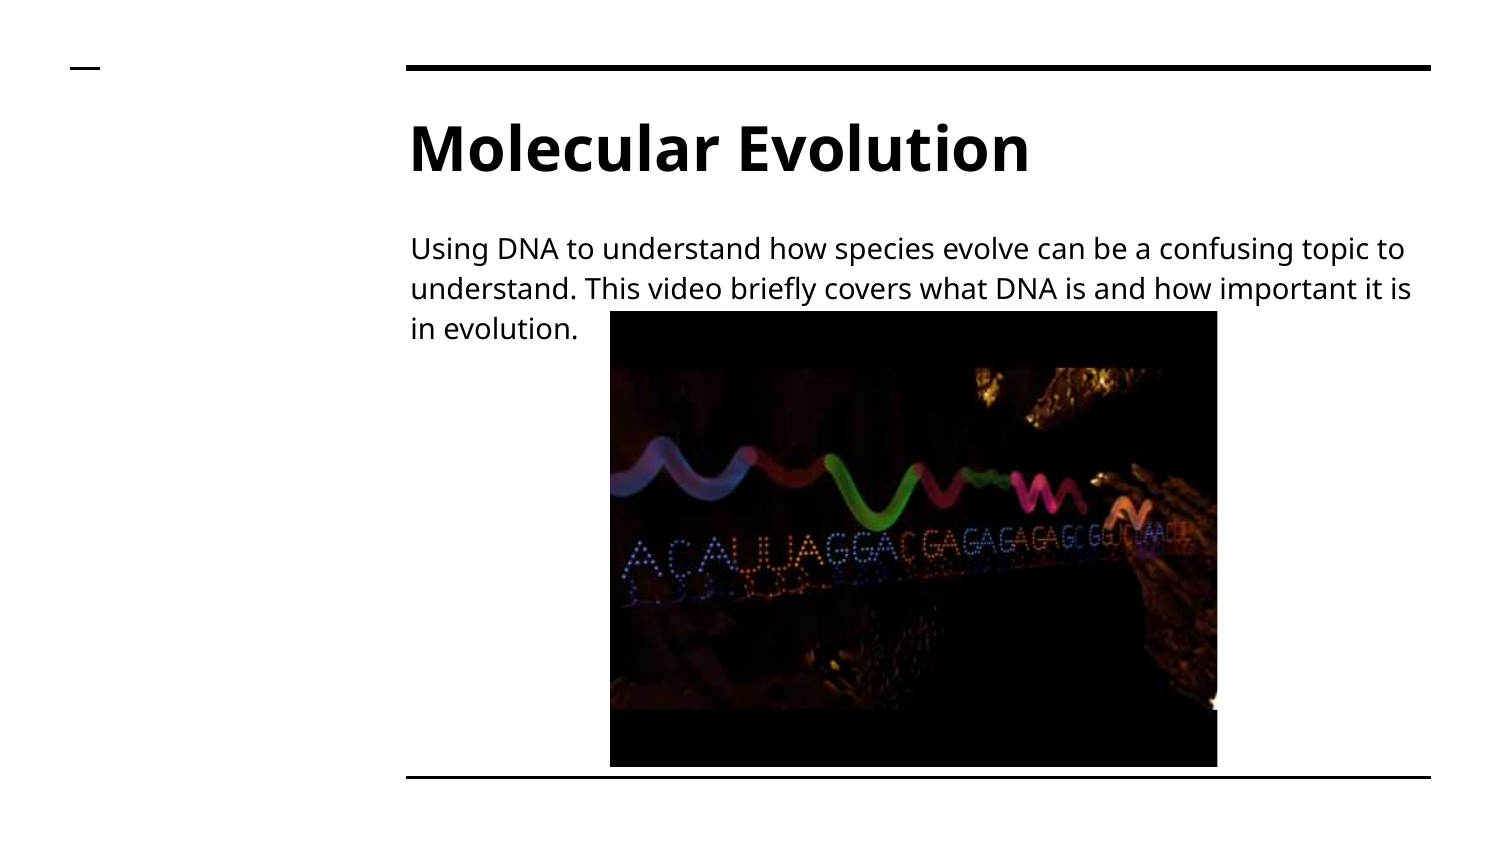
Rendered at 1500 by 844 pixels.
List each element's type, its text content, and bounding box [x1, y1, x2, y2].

title Molecular Evolution [393, 94, 1431, 199]
list Using DNA to understand how species evolve can be a confusing topic to understand. This video briefly covers what DNA is and how important it is in evolution. [395, 210, 1433, 348]
text_box [610, 311, 1218, 767]
